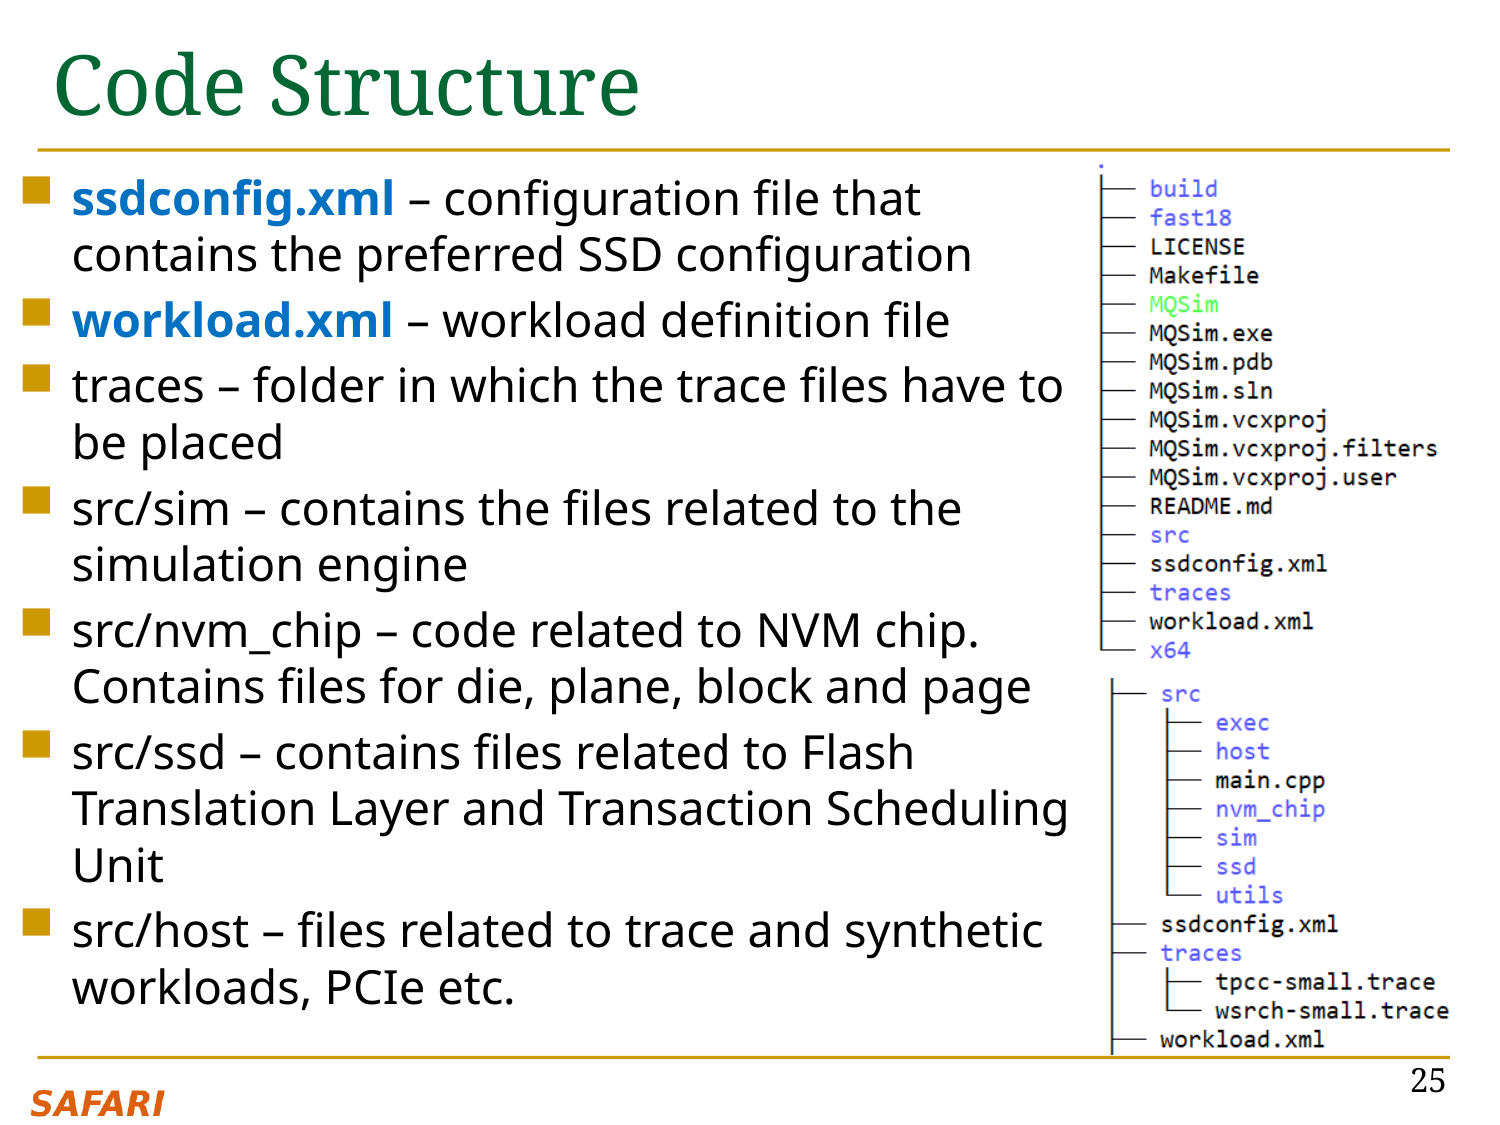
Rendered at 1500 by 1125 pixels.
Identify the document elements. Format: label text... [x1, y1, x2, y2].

slide_number 25 [1111, 1064, 1462, 1112]
title Code Structure [37, 24, 1450, 162]
picture [29, 1083, 169, 1124]
list ssdconfig.xml – configuration file that contains the preferred SSD configuration workload.xml – workload definition file traces – folder in which the trace files have to be placed src/sim – contains the files related to the simulation engine src/nvm_chip – code related to NVM chip. Contains files for die, plane, block and page src/ssd – contains files related to Flash Translation Layer and Transaction Scheduling Unit src/host – files related to trace and synthetic workloads, PCIe etc. [0, 160, 1093, 1037]
picture [1109, 678, 1500, 1056]
picture [1092, 162, 1451, 667]
